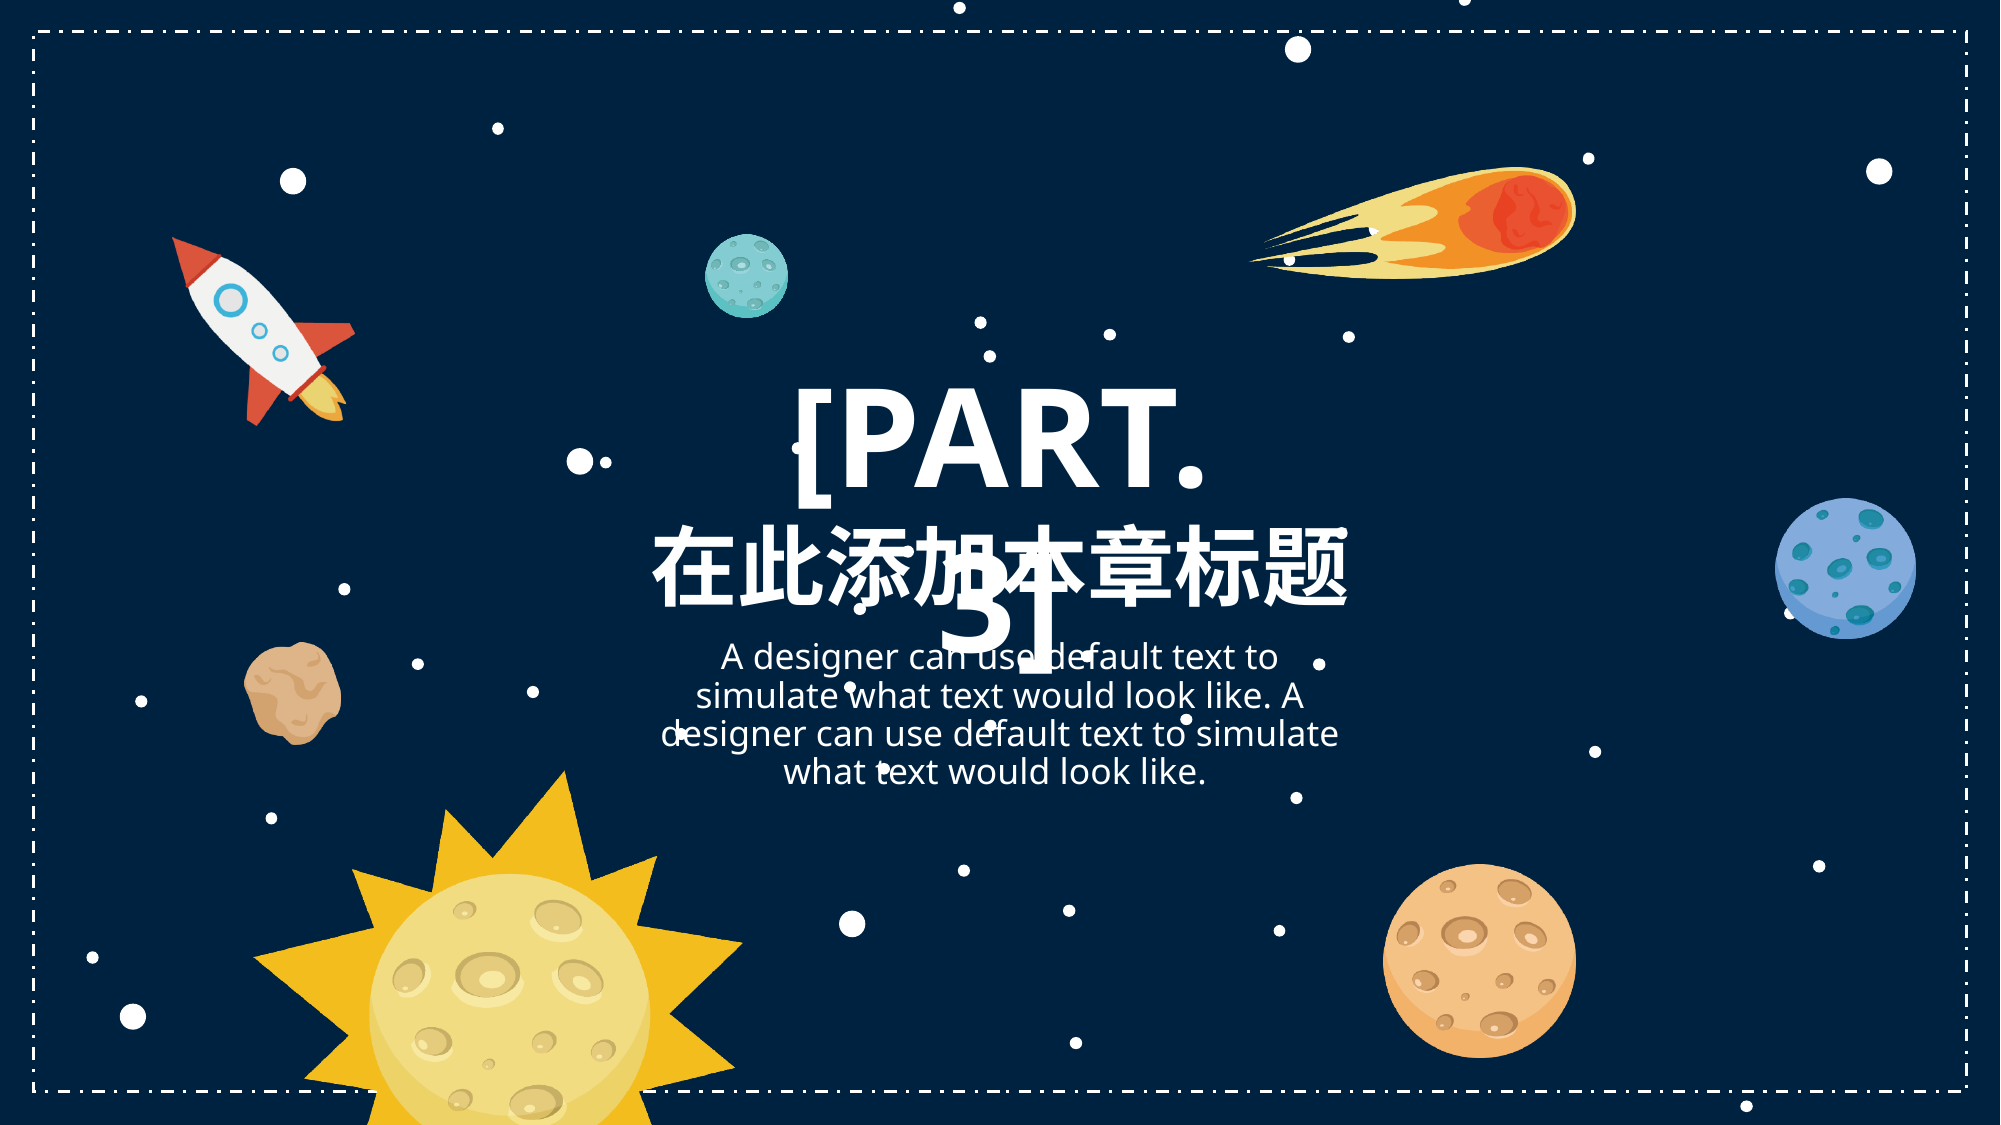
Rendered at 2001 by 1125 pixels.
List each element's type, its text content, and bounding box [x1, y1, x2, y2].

text_box [135, 695, 148, 708]
text_box [974, 316, 987, 329]
text_box [1062, 904, 1076, 917]
text_box [1103, 328, 1117, 341]
text_box 在此添加本章标题 [472, 504, 1527, 625]
text_box [526, 685, 540, 699]
text_box [279, 167, 307, 195]
text_box [1589, 745, 1602, 759]
text_box [1740, 1100, 1753, 1113]
picture [1775, 498, 1916, 639]
text_box [1342, 331, 1355, 343]
text_box [PART.3] [769, 625, 1231, 631]
text_box [32, 30, 1968, 1093]
text_box [1069, 1036, 1083, 1050]
text_box [1284, 36, 1312, 63]
picture [1383, 864, 1576, 1062]
text_box [1582, 152, 1595, 165]
text_box [957, 864, 971, 877]
text_box [86, 951, 99, 964]
text_box [1273, 924, 1286, 937]
text_box [PART.3] [769, 342, 1231, 504]
text_box [953, 1, 966, 15]
text_box [1812, 860, 1826, 873]
text_box [566, 448, 594, 475]
picture [1248, 167, 1576, 279]
picture [243, 642, 341, 745]
text_box [492, 122, 504, 135]
picture [705, 234, 788, 318]
text_box [839, 910, 866, 938]
picture [172, 237, 355, 426]
text_box [119, 1003, 147, 1030]
text_box [338, 582, 351, 596]
text_box A designer can use default text to simulate what text would look like. A designer can use default text to simulate what text would look like. [641, 631, 1359, 800]
text_box [1290, 800, 1303, 805]
picture [253, 770, 743, 1125]
text_box [1458, 0, 1471, 6]
text_box [599, 456, 612, 469]
text_box [1866, 158, 1893, 185]
text_box [411, 658, 424, 670]
